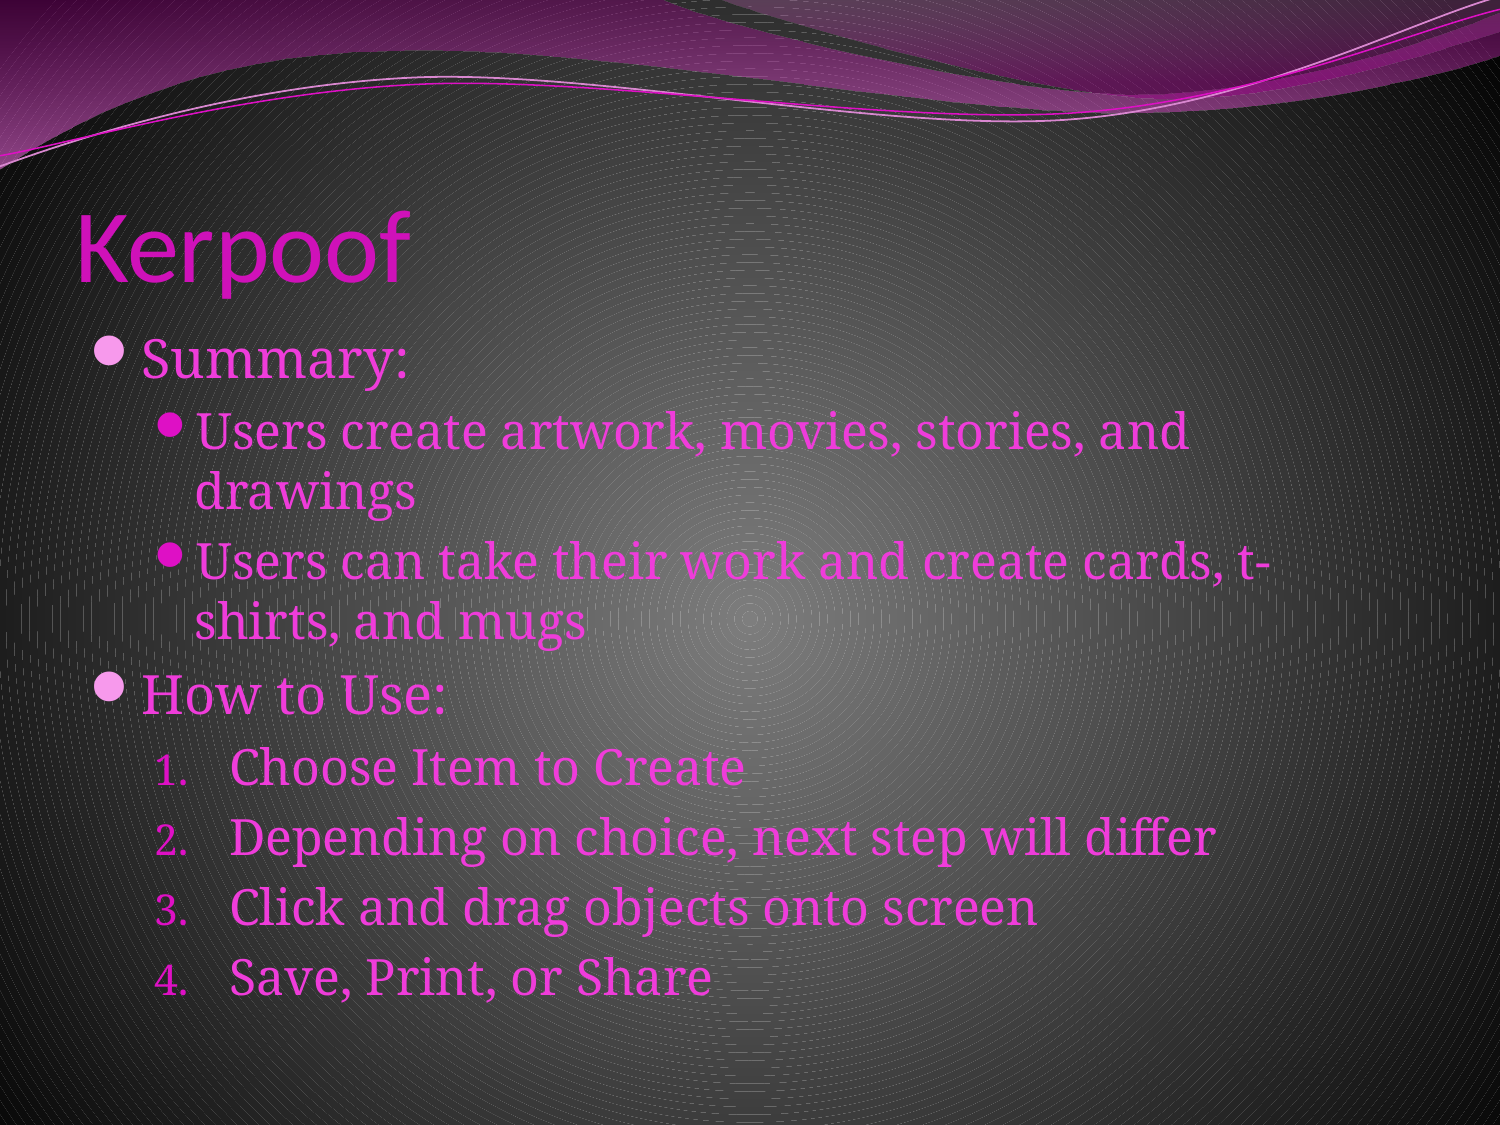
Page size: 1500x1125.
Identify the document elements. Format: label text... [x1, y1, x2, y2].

title Kerpoof [75, 115, 1425, 303]
list Summary: Users create artwork, movies, stories, and drawings Users can take their work and create cards, t-shirts, and mugs How to Use: Choose Item to Create Depending on choice, next step will differ Click and drag objects onto screen Save, Print, or Share [75, 317, 1425, 1038]
